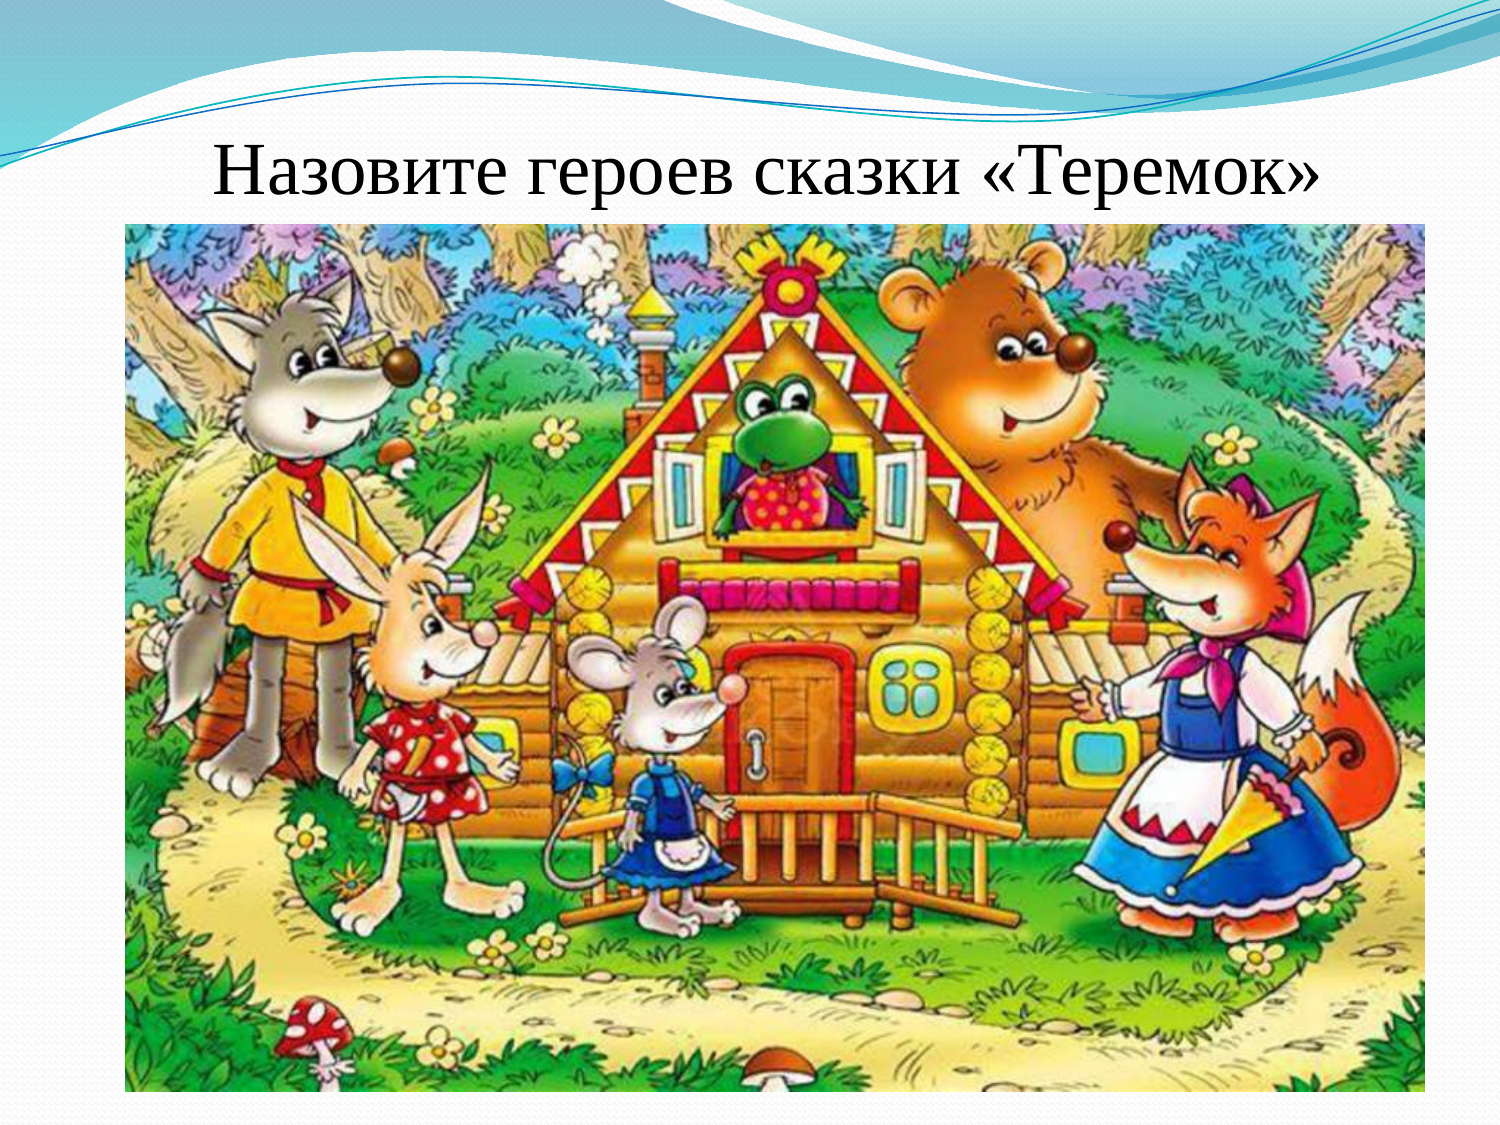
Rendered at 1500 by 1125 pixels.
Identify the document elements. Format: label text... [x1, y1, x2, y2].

picture [124, 224, 1426, 1092]
text_box Назовите героев сказки «Теремок» [124, 112, 1413, 218]
